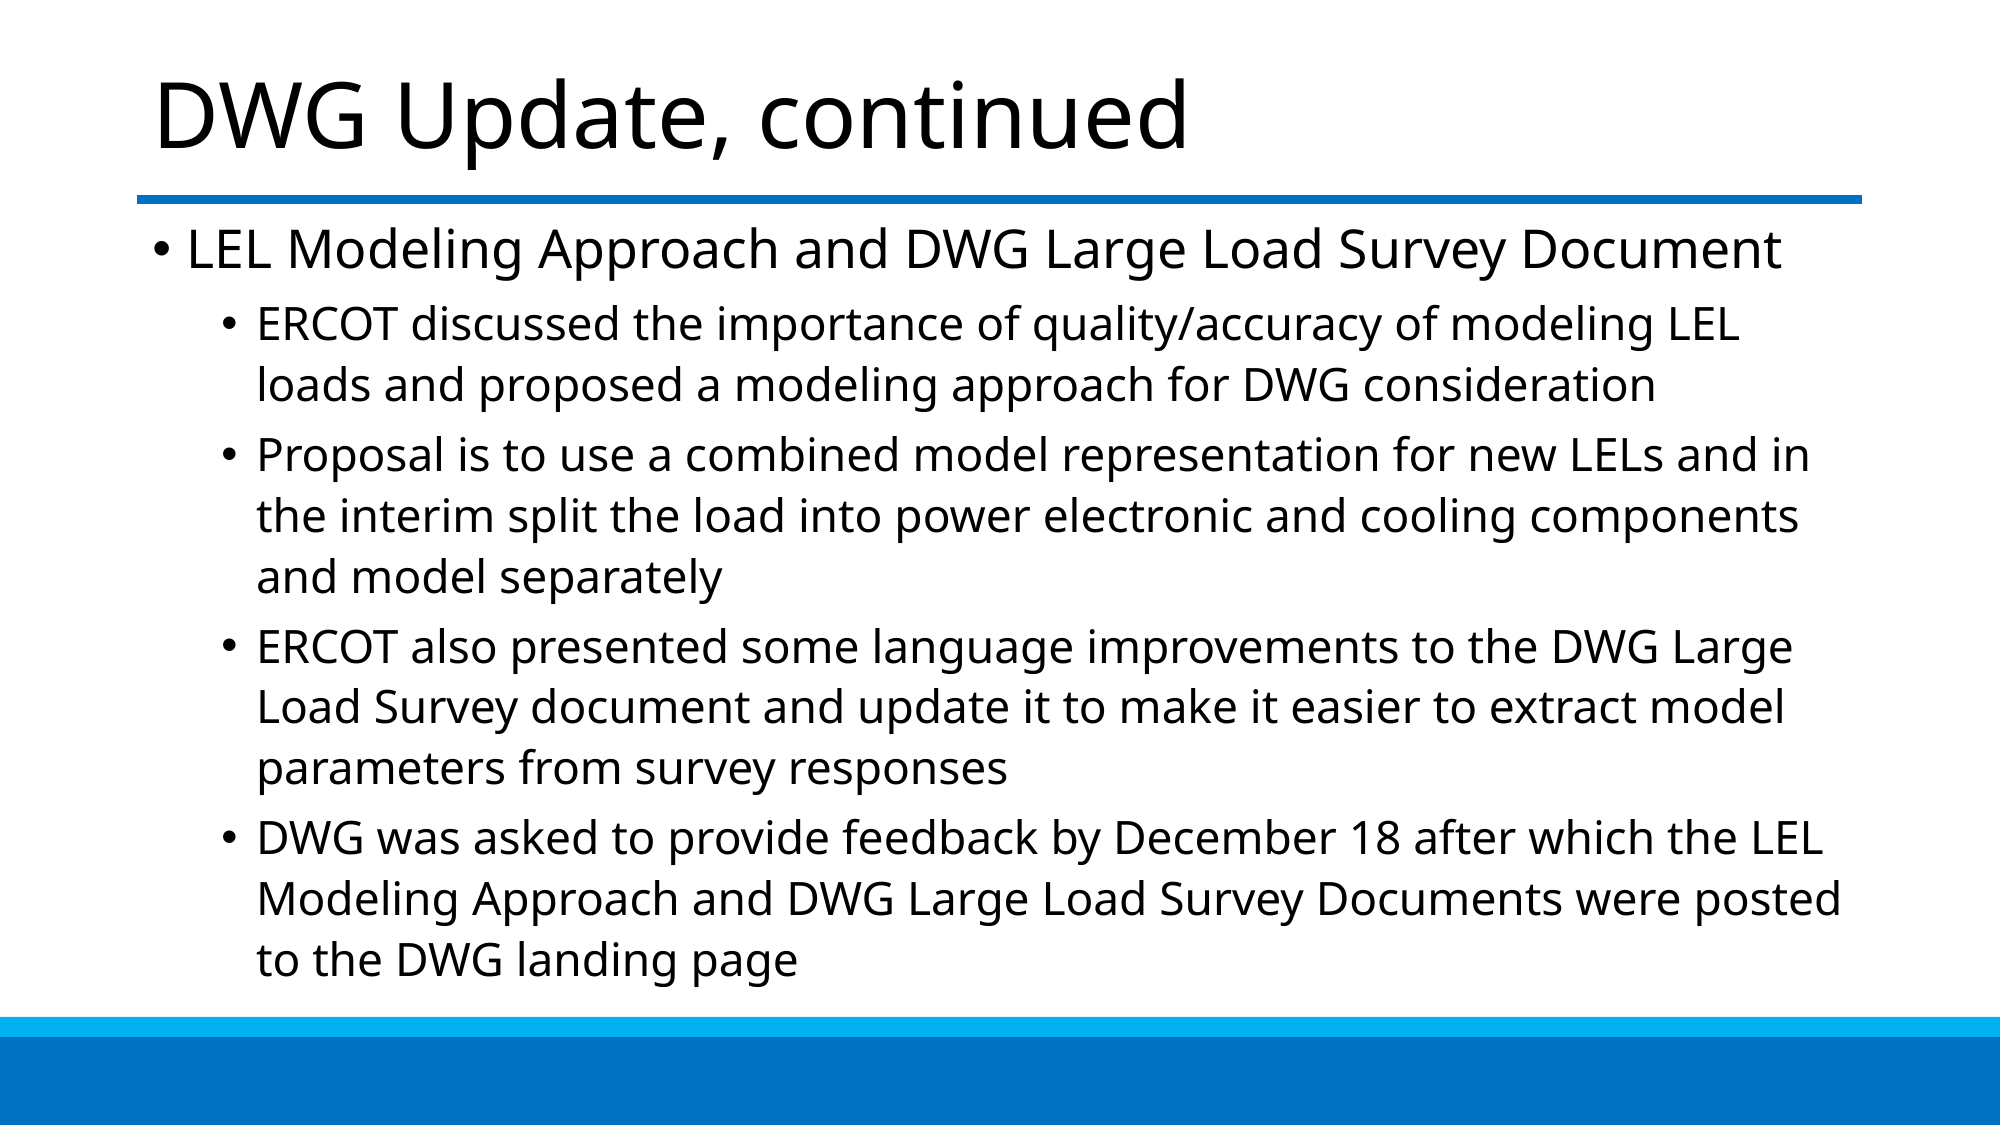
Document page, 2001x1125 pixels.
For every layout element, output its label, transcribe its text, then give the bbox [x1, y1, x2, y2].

list LEL Modeling Approach and DWG Large Load Survey Document ERCOT discussed the importance of quality/accuracy of modeling LEL loads and proposed a modeling approach for DWG consideration Proposal is to use a combined model representation for new LELs and in the interim split the load into power electronic and cooling components and model separately ERCOT also presented some language improvements to the DWG Large Load Survey document and update it to make it easier to extract model parameters from survey responses DWG was asked to provide feedback by December 18 after which the LEL Modeling Approach and DWG Large Load Survey Documents were posted to the DWG landing page [137, 214, 1863, 1006]
title DWG Update, continued [137, 59, 1863, 178]
